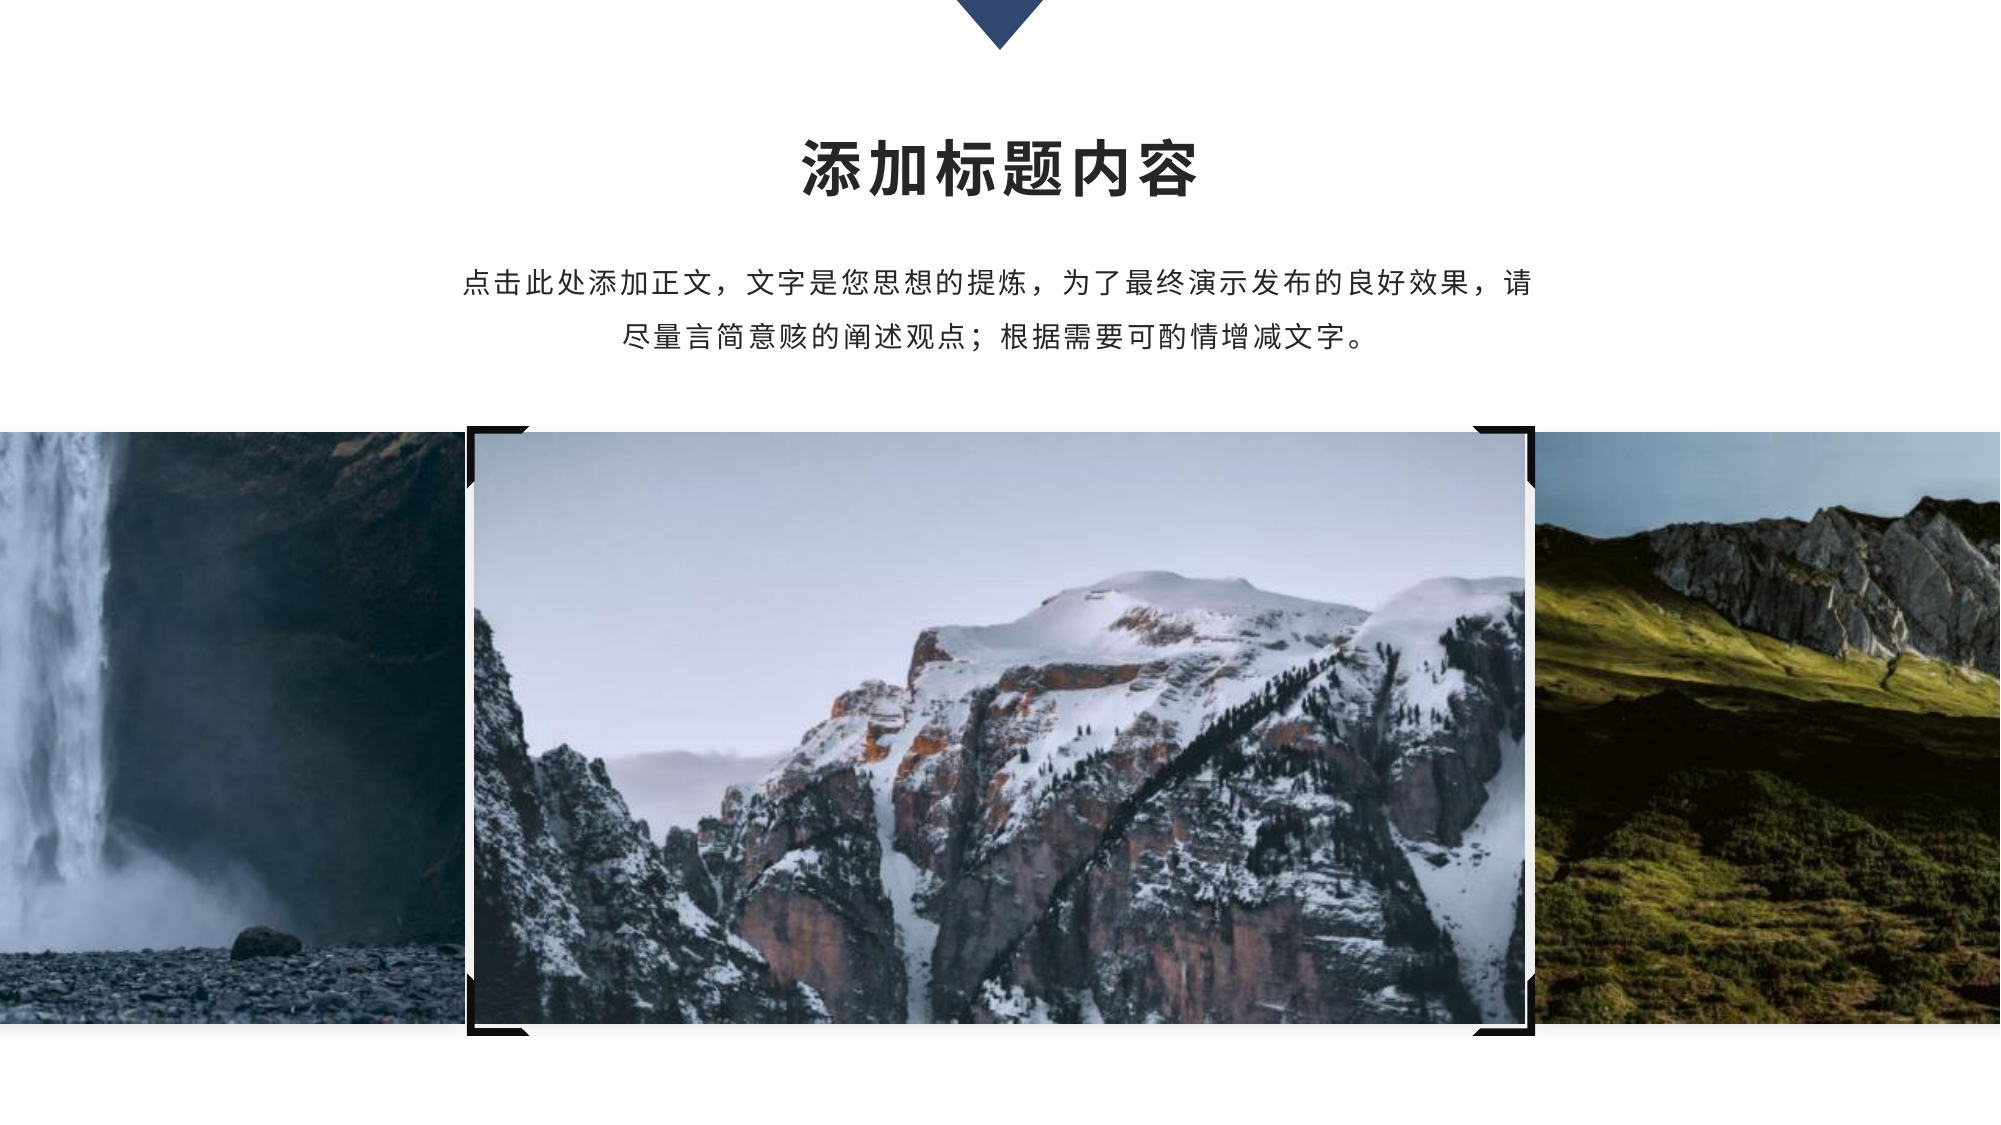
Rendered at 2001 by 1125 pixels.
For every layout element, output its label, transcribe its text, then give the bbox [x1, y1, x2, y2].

text_box [955, 0, 1045, 52]
text_box [1470, 972, 1537, 1037]
text_box 点击此处添加正文，文字是您思想的提炼，为了最终演示发布的良好效果，请尽量言简意赅的阐述观点；根据需要可酌情增减文字。 [436, 240, 1564, 365]
text_box [465, 425, 532, 492]
picture [1535, 432, 2000, 1024]
text_box [1470, 425, 1537, 491]
picture [474, 432, 1525, 1024]
text_box [465, 970, 532, 1037]
text_box 添加标题内容 [530, 112, 1470, 218]
picture [0, 432, 465, 1024]
